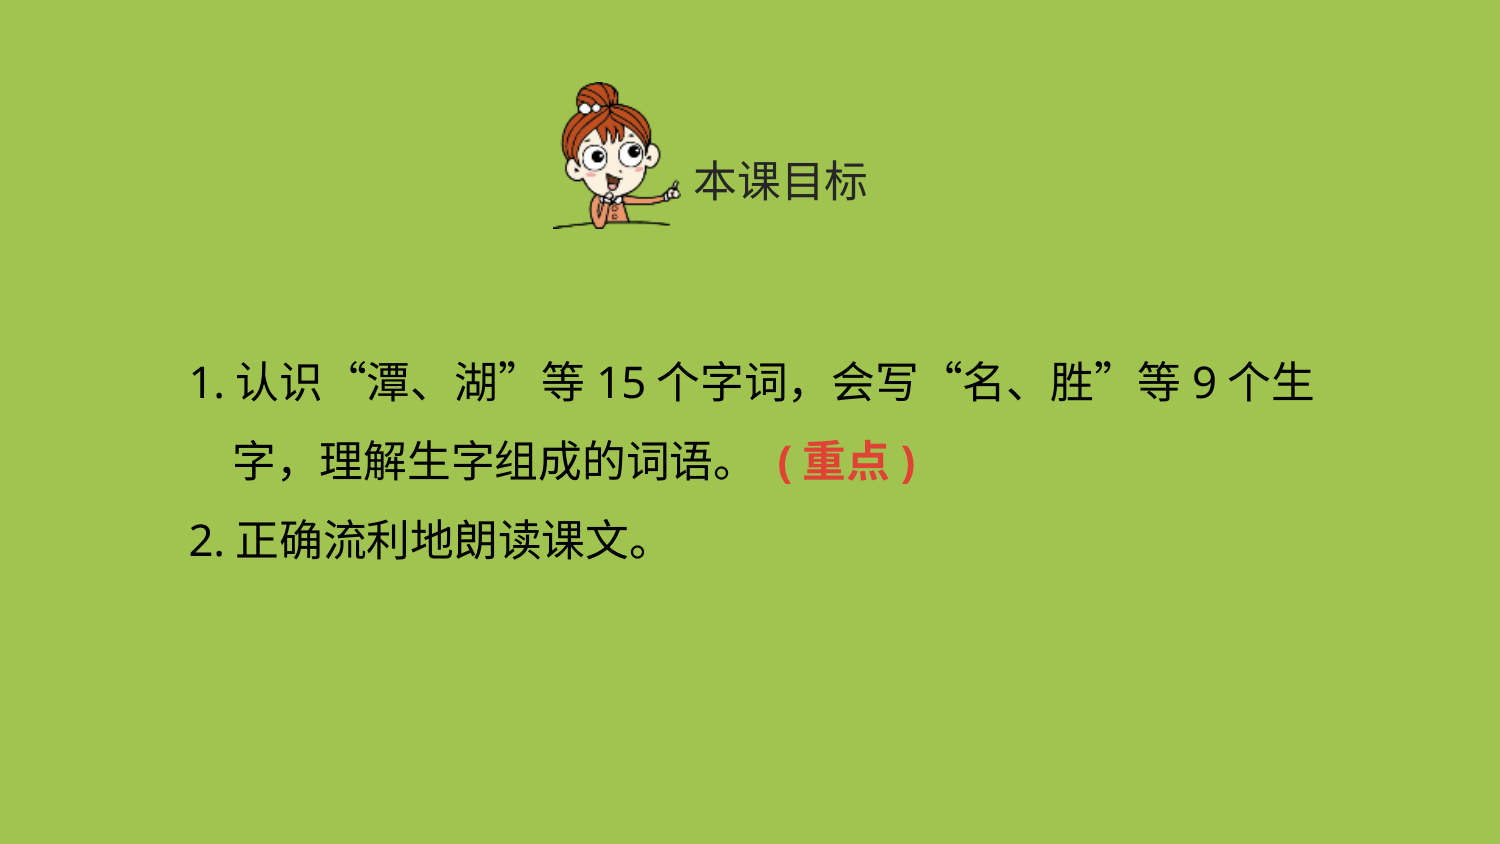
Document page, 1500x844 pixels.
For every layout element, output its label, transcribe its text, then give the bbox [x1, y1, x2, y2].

text_box 1.认识“潭、湖”等15个字词，会写“名、胜”等9个生字，理解生字组成的词语。 (重点) 2.正确流利地朗读课文。 [177, 323, 1338, 571]
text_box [552, 82, 963, 229]
